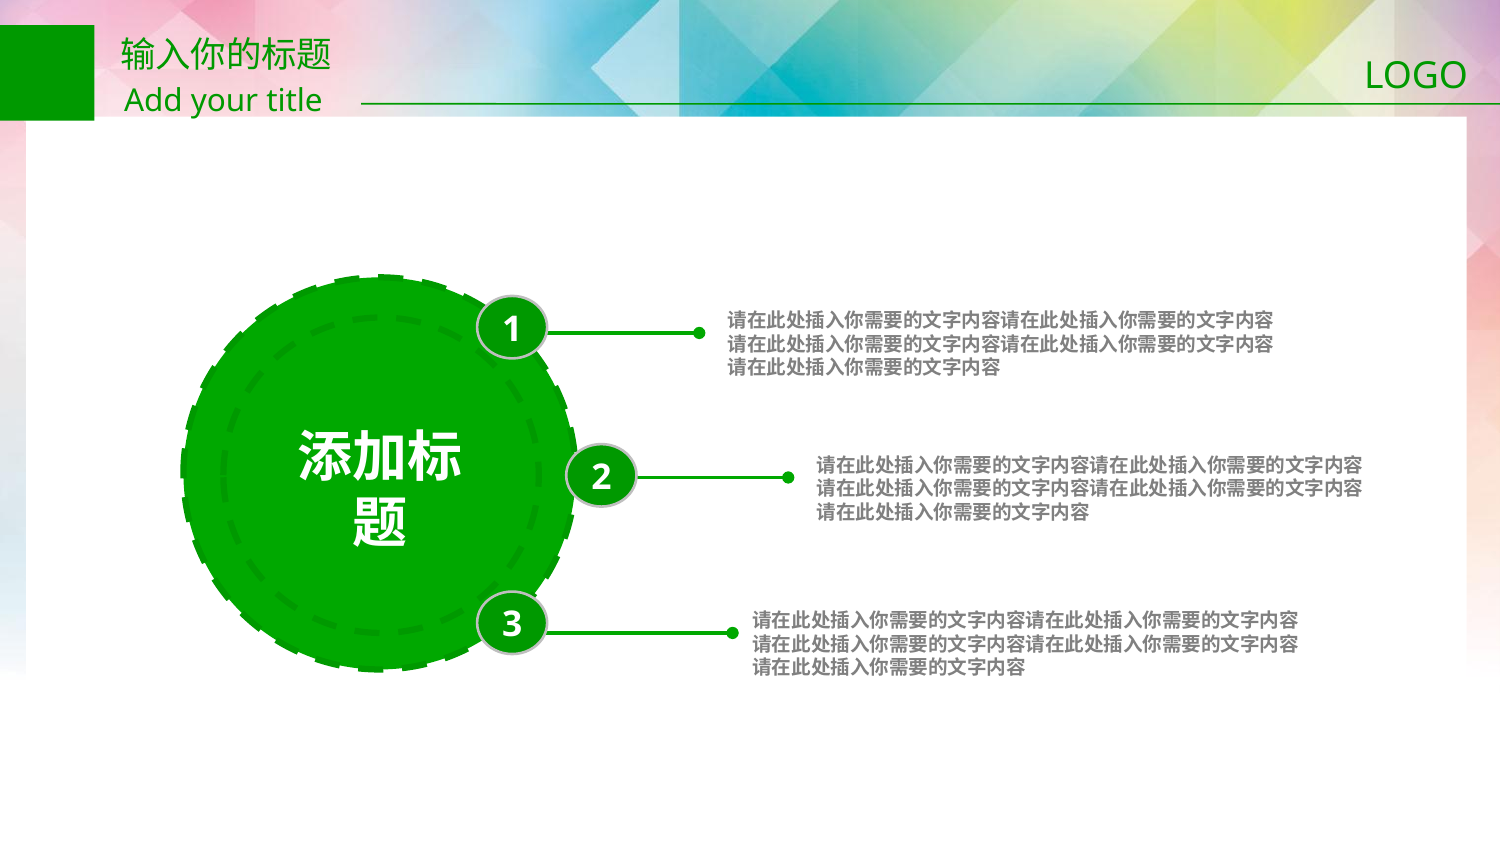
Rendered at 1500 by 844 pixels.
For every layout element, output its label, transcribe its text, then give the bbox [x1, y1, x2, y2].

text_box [105, 24, 355, 127]
text_box 请在此处插入你需要的文字内容请在此处插入你需要的文字内容请在此处插入你需要的文字内容请在此处插入你需要的文字内容请在此处插入你需要的文字内容 [752, 608, 1308, 679]
text_box 3 [475, 590, 549, 656]
text_box 1 [475, 294, 549, 360]
text_box 请在此处插入你需要的文字内容请在此处插入你需要的文字内容请在此处插入你需要的文字内容请在此处插入你需要的文字内容请在此处插入你需要的文字内容 [816, 452, 1372, 524]
text_box [223, 317, 539, 633]
picture [0, 0, 1500, 843]
text_box 2 [564, 442, 638, 508]
text_box 请在此处插入你需要的文字内容请在此处插入你需要的文字内容请在此处插入你需要的文字内容请在此处插入你需要的文字内容请在此处插入你需要的文字内容 [727, 308, 1283, 379]
text_box LOGO [1349, 44, 1483, 104]
text_box [183, 277, 575, 670]
